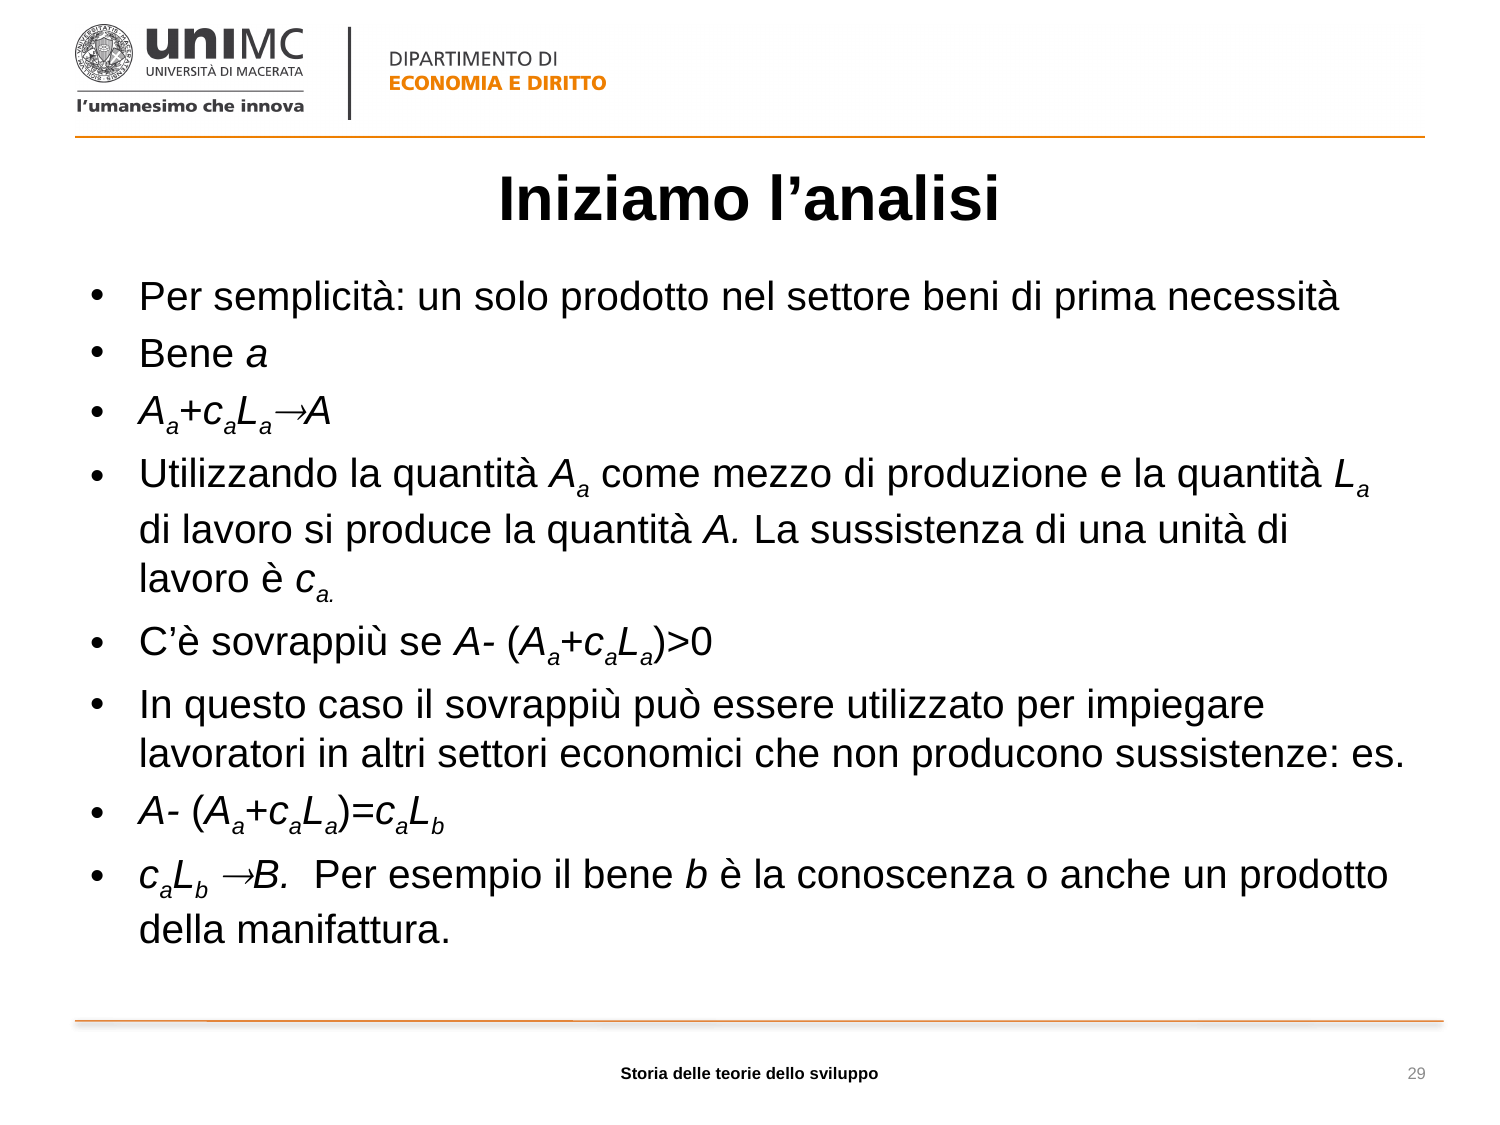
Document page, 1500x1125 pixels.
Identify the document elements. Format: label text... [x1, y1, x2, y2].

slide_number 29 [1091, 1042, 1442, 1103]
picture [75, 24, 1425, 138]
list Per semplicità: un solo prodotto nel settore beni di prima necessità Bene a Aa+caLaA Utilizzando la quantità Aa come mezzo di produzione e la quantità La di lavoro si produce la quantità A. La sussistenza di una unità di lavoro è ca. C’è sovrappiù se A- (Aa+caLa)>0 In questo caso il sovrappiù può essere utilizzato per impiegare lavoratori in altri settori economici che non producono sussistenze: es. A- (Aa+caLa)=caLb caLb B. Per esempio il bene b è la conoscenza o anche un prodotto della manifattura. [75, 262, 1425, 1005]
title Iniziamo l’analisi [75, 149, 1425, 241]
footer Storia delle teorie dello sviluppo [512, 1042, 988, 1103]
